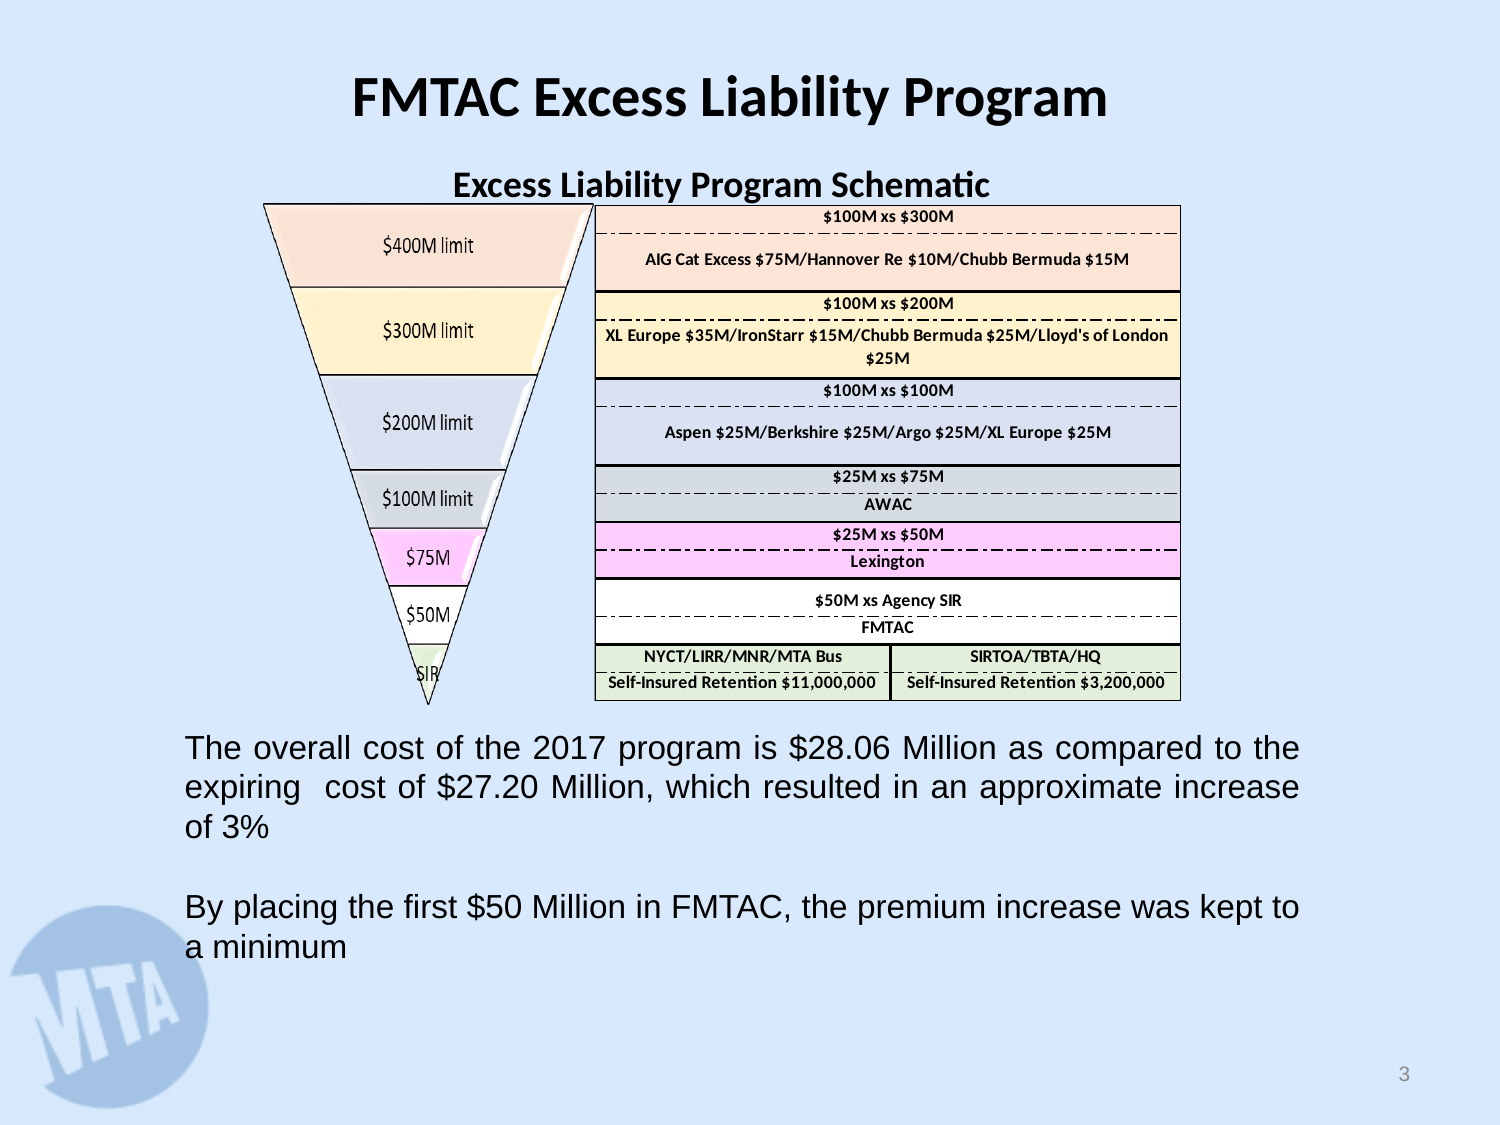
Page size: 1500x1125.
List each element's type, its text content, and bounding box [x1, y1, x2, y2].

picture [0, 0, 1500, 1125]
text_box The overall cost of the 2017 program is $28.06 Million as compared to the expiring cost of $27.20 Million, which resulted in an approximate increase of 3% By placing the first $50 Million in FMTAC, the premium increase was kept to a minimum [169, 718, 1317, 1013]
title FMTAC Excess Liability Program [0, 57, 1463, 129]
slide_number 3 [1074, 1042, 1425, 1103]
text_box Excess Liability Program Schematic [437, 153, 1006, 203]
